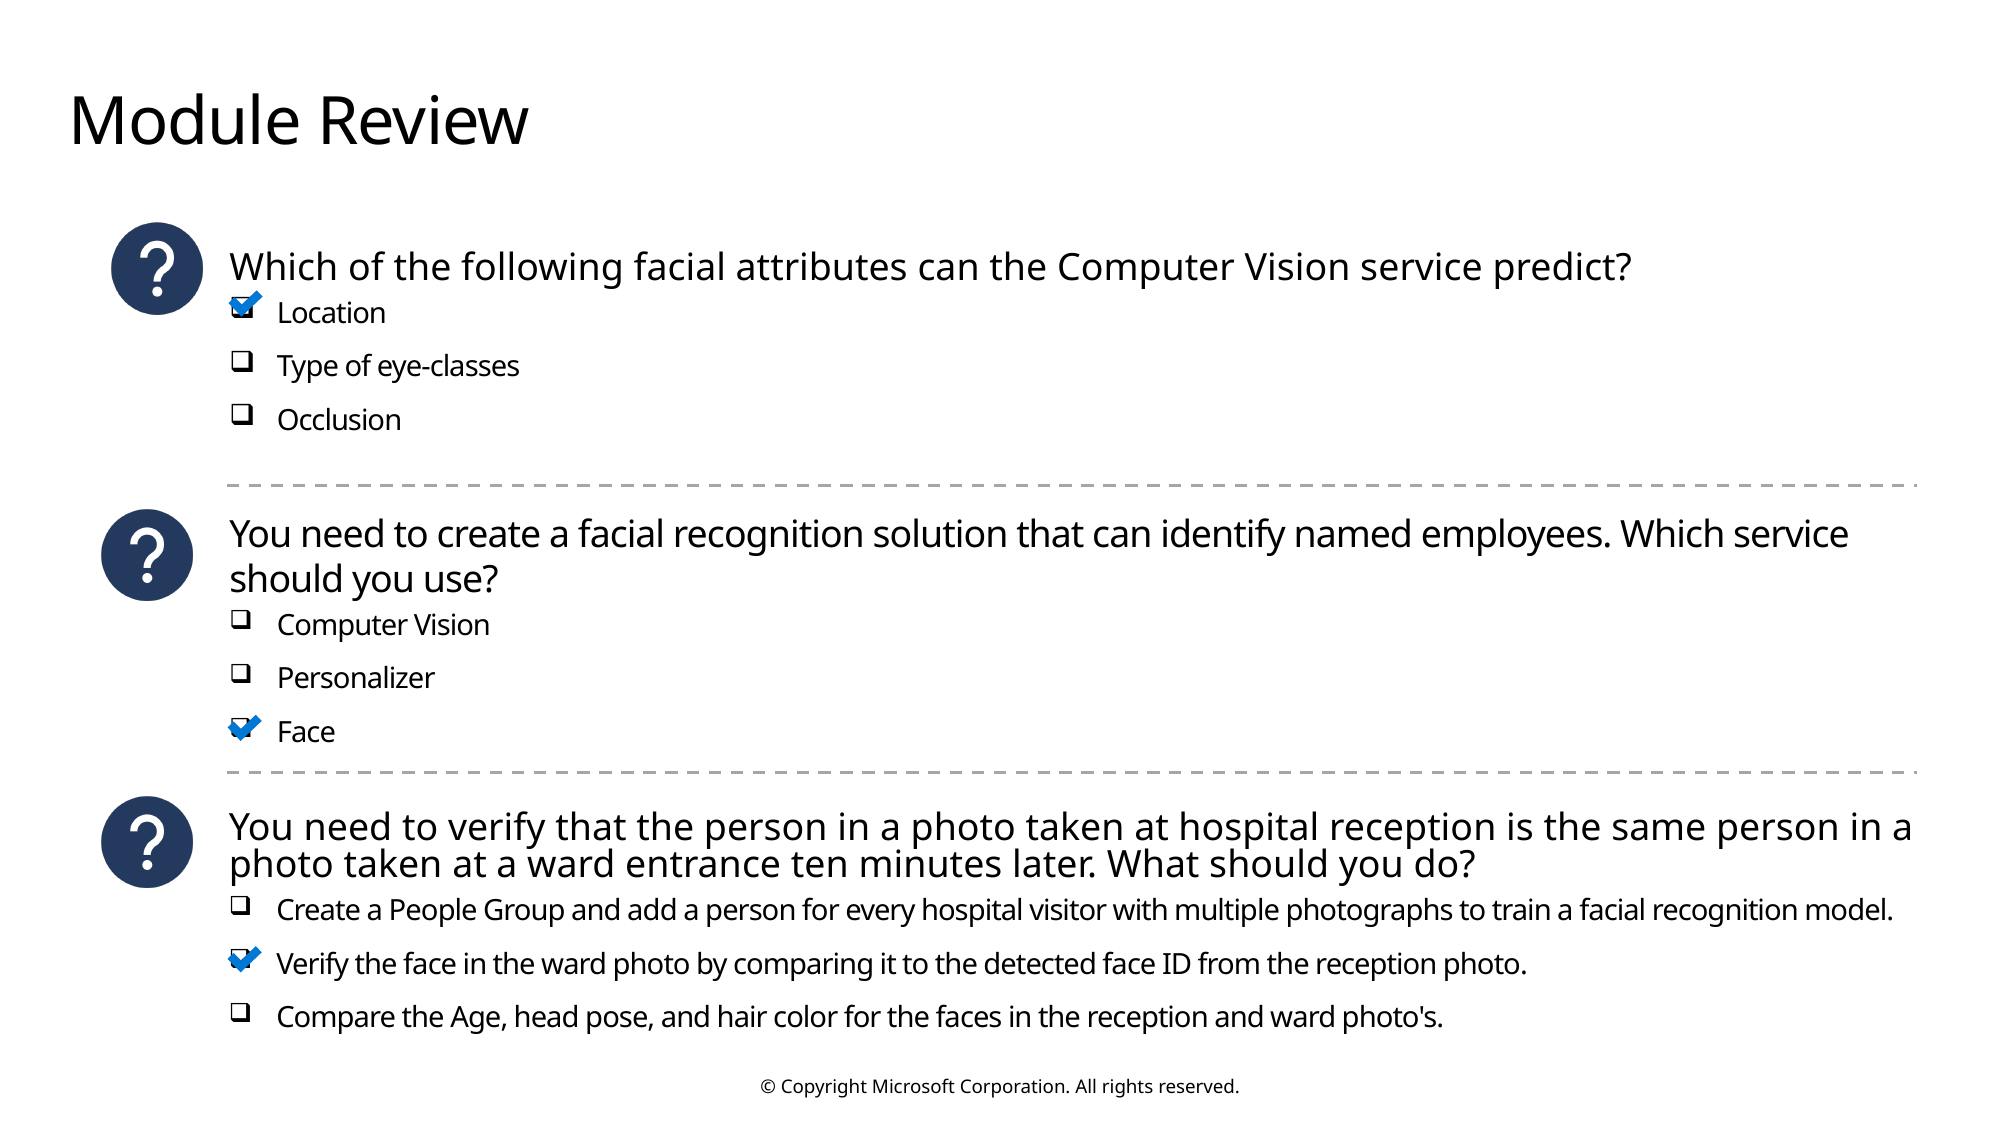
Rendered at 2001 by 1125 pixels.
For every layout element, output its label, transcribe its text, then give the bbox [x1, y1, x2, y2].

text_box You need to create a facial recognition solution that can identify named employees. Which service should you use? Computer Vision Personalizer Face [214, 502, 1957, 753]
text_box [232, 294, 259, 313]
text_box Which of the following facial attributes can the Computer Vision service predict? Location Type of eye-classes Occlusion [214, 235, 1946, 468]
picture [99, 210, 215, 327]
text_box [231, 949, 259, 969]
title Module Review [68, 72, 1930, 184]
text_box [231, 718, 259, 738]
picture [88, 497, 205, 614]
text_box You need to verify that the person in a photo taken at hospital reception is the same person in a photo taken at a ward entrance ten minutes later. What should you do? Create a People Group and add a person for every hospital visitor with multiple photographs to train a facial recognition model. Verify the face in the ward photo by comparing it to the detected face ID from the reception photo. Compare the Age, head pose, and hair color for the faces in the reception and ward photo's. [228, 804, 1933, 1041]
picture [88, 784, 205, 900]
